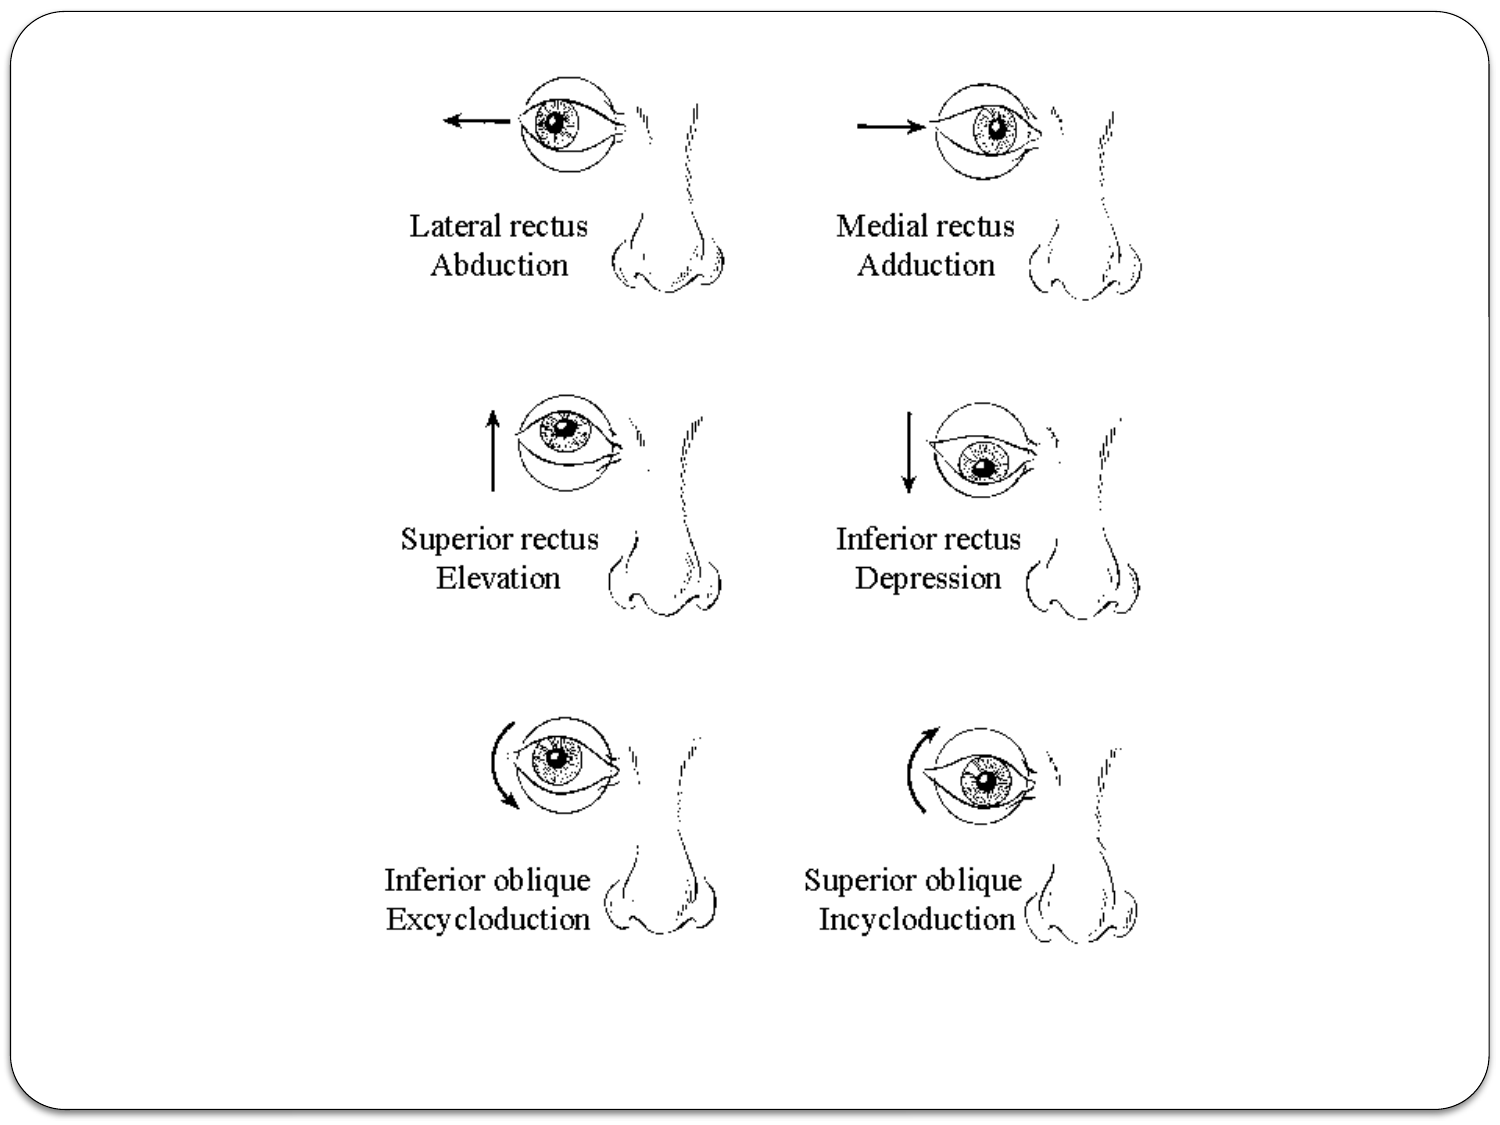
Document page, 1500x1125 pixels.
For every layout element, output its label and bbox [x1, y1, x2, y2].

picture [337, 24, 1276, 1049]
